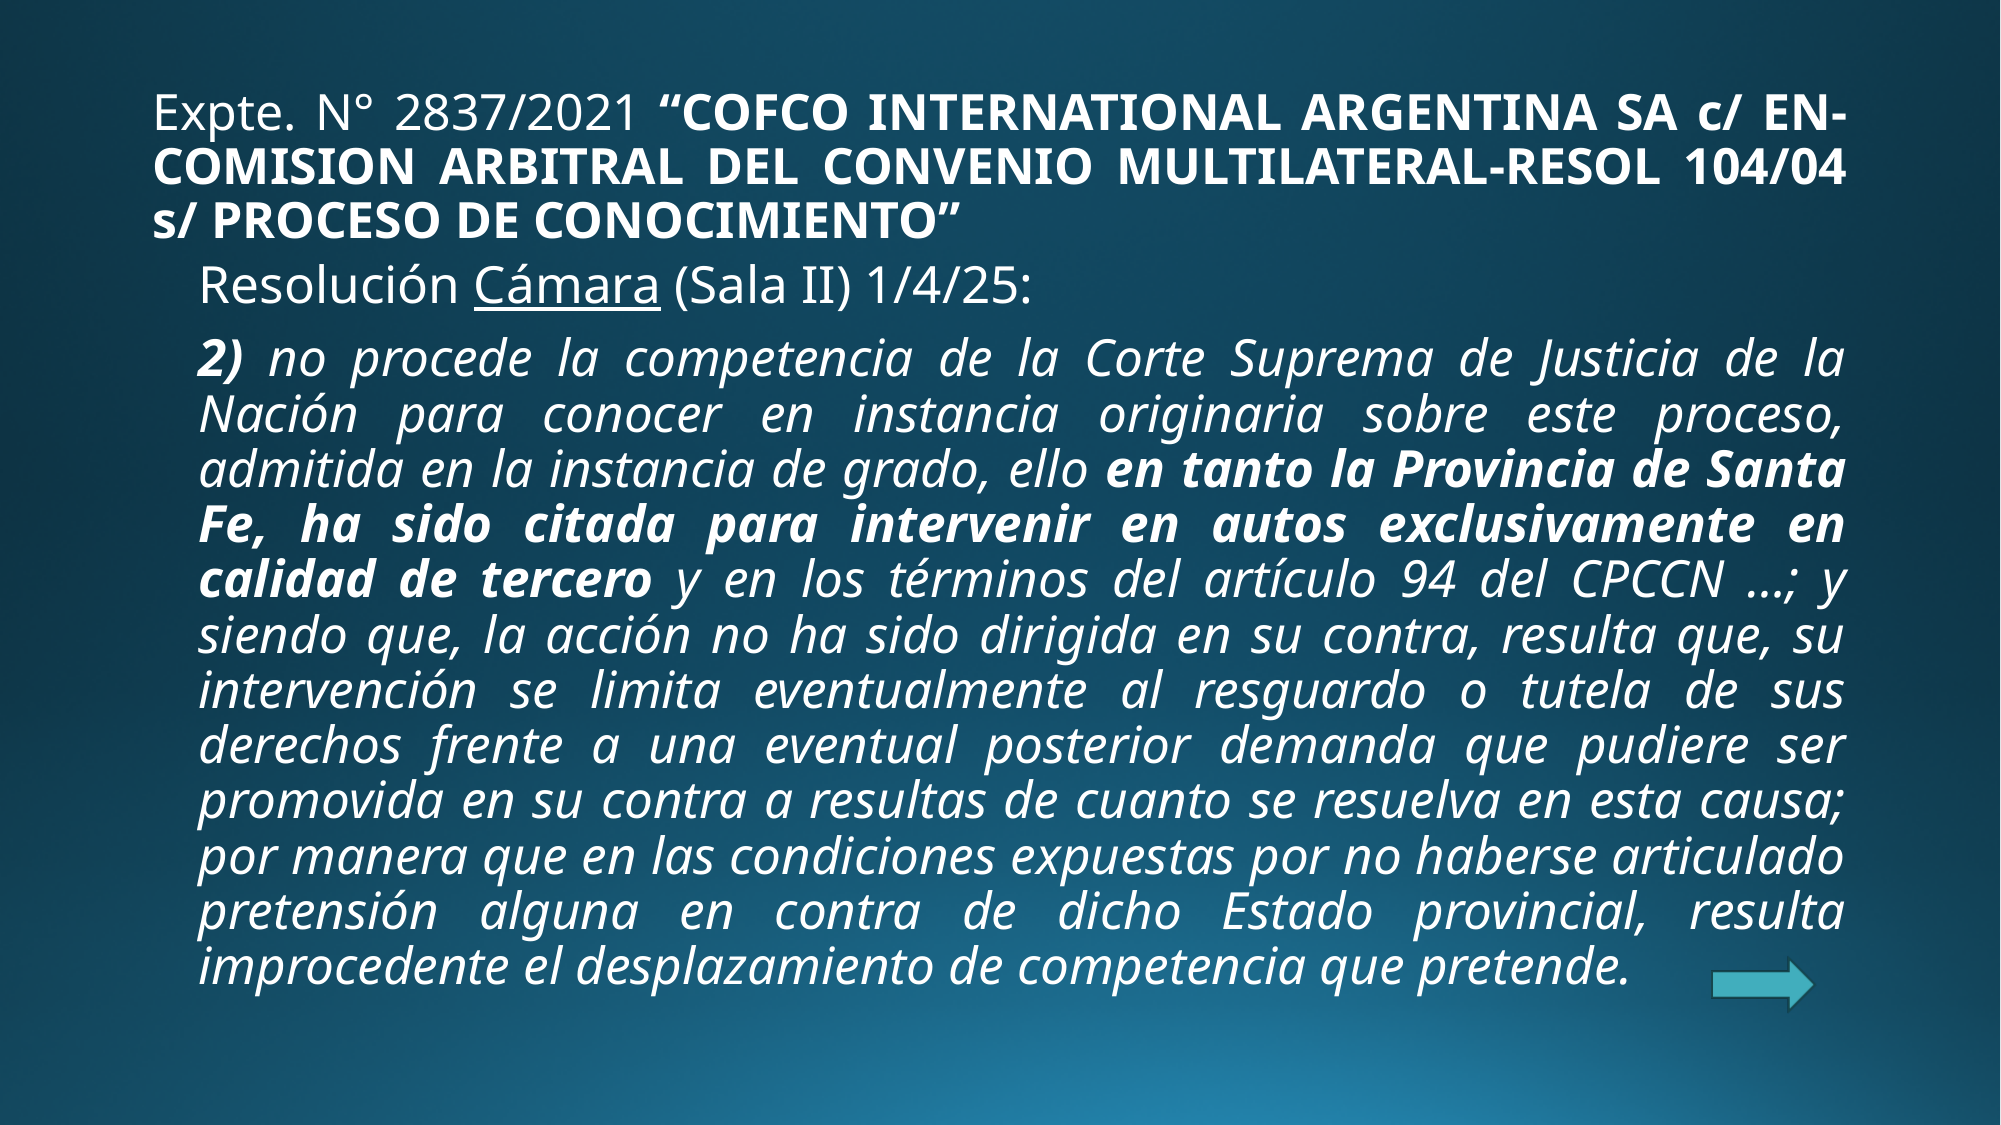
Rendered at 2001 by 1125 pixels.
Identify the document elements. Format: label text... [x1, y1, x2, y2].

picture [0, 0, 2001, 1125]
list Resolución Cámara (Sala II) 1/4/25: 2) no procede la competencia de la Corte Suprema de Justicia de la Nación para conocer en instancia originaria sobre este proceso, admitida en la instancia de grado, ello en tanto la Provincia de Santa Fe, ha sido citada para intervenir en autos exclusivamente en calidad de tercero y en los términos del artículo 94 del CPCCN …; y siendo que, la acción no ha sido dirigida en su contra, resulta que, su intervención se limita eventualmente al resguardo o tutela de sus derechos frente a una eventual posterior demanda que pudiere ser promovida en su contra a resultas de cuanto se resuelva en esta causa; por manera que en las condiciones expuestas por no haberse articulado pretensión alguna en contra de dicho Estado provincial, resulta improcedente el desplazamiento de competencia que pretende. [183, 251, 1863, 1014]
title Expte. N° 2837/2021 “COFCO INTERNATIONAL ARGENTINA SA c/ EN-COMISION ARBITRAL DEL CONVENIO MULTILATERAL-RESOL 104/04 s/ PROCESO DE CONOCIMIENTO” [137, 59, 1863, 278]
